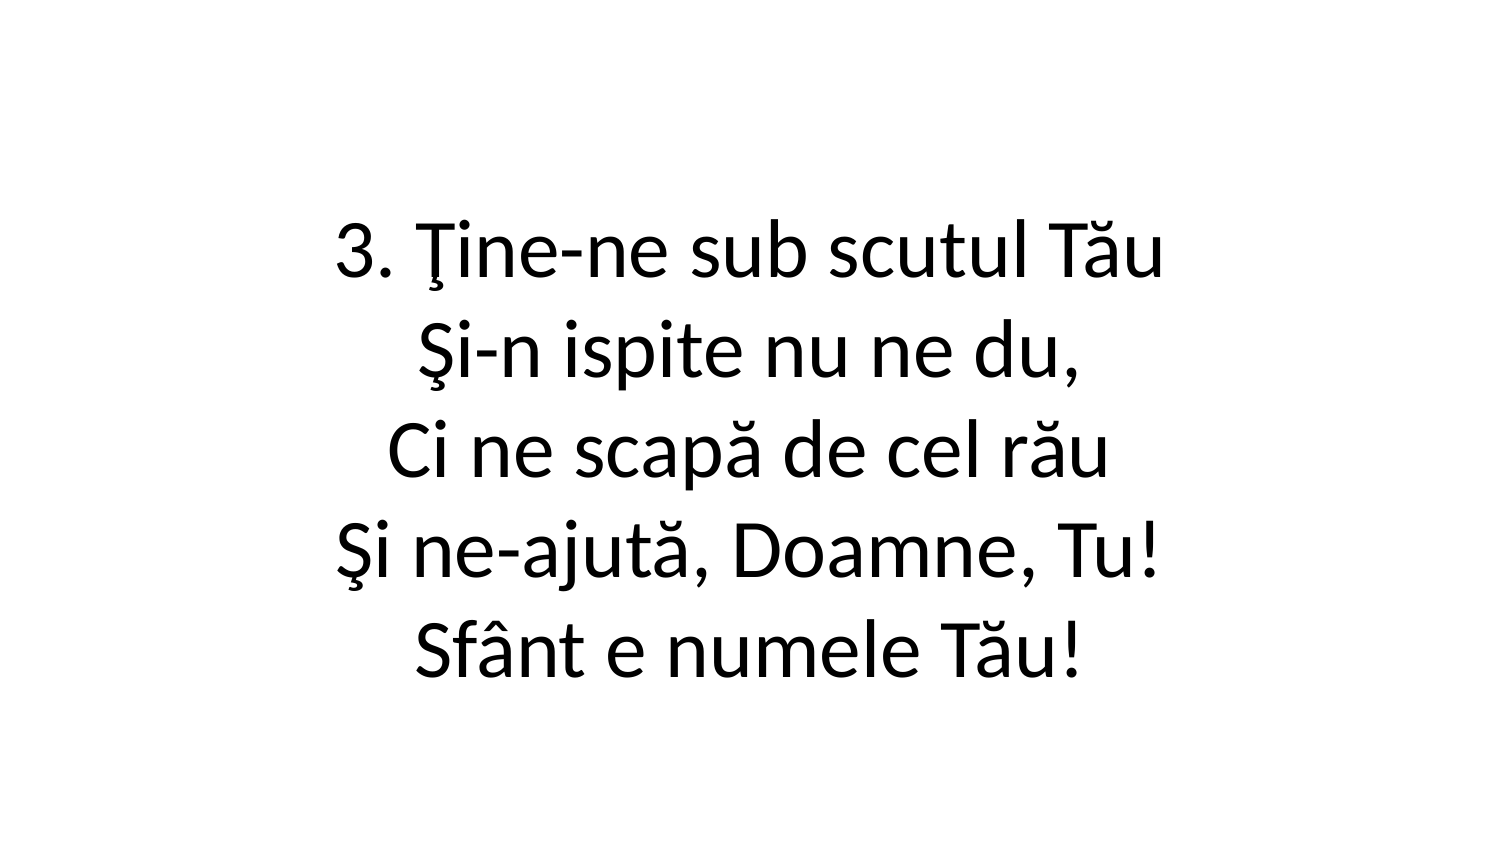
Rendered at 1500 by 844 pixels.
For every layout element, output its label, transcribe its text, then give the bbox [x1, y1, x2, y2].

text_box 3. Ţine-ne sub scutul Tău Şi-n ispite nu ne du, Ci ne scapă de cel rău Şi ne-ajută, Doamne, Tu! Sfânt e numele Tău! [318, 142, 1182, 702]
